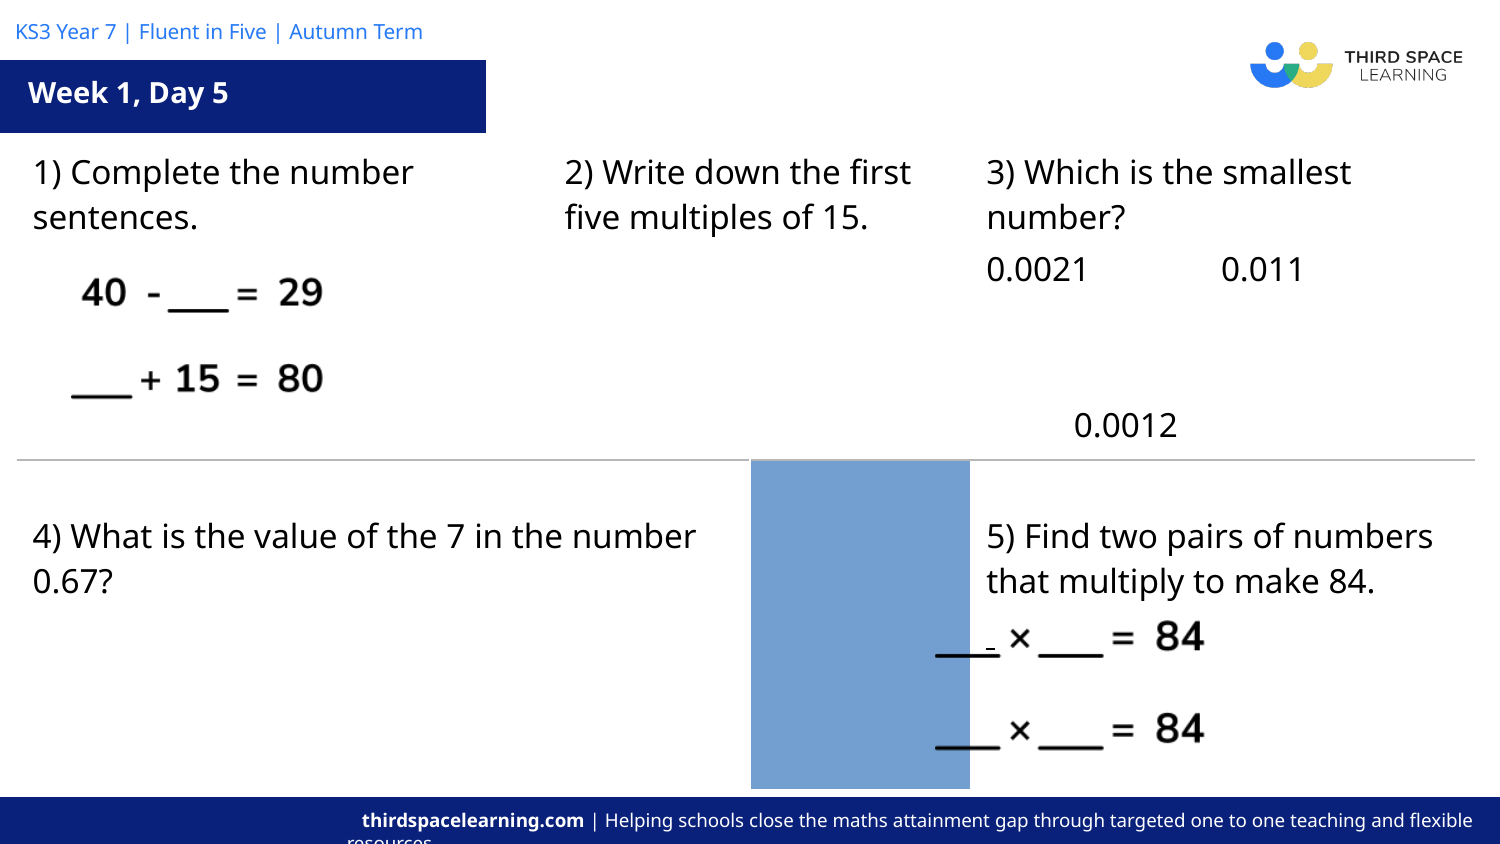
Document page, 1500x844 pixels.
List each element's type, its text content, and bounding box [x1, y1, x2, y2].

table_header 1) Complete the number sentences. [19, 142, 549, 459]
picture [1250, 33, 1465, 99]
table_header 3) Which is the smallest number? 0.0021 0.011 0.0012 [972, 142, 1474, 459]
table_cell 5) Find two pairs of numbers that multiply to make 84. [972, 461, 1474, 788]
table_cell 4) What is the value of the 7 in the number 0.67? [19, 461, 749, 788]
text_box Week 1, Day 5 [13, 59, 383, 125]
table_header 2) Write down the first five multiples of 15. [550, 142, 970, 459]
picture [935, 609, 1205, 757]
picture [71, 267, 324, 405]
